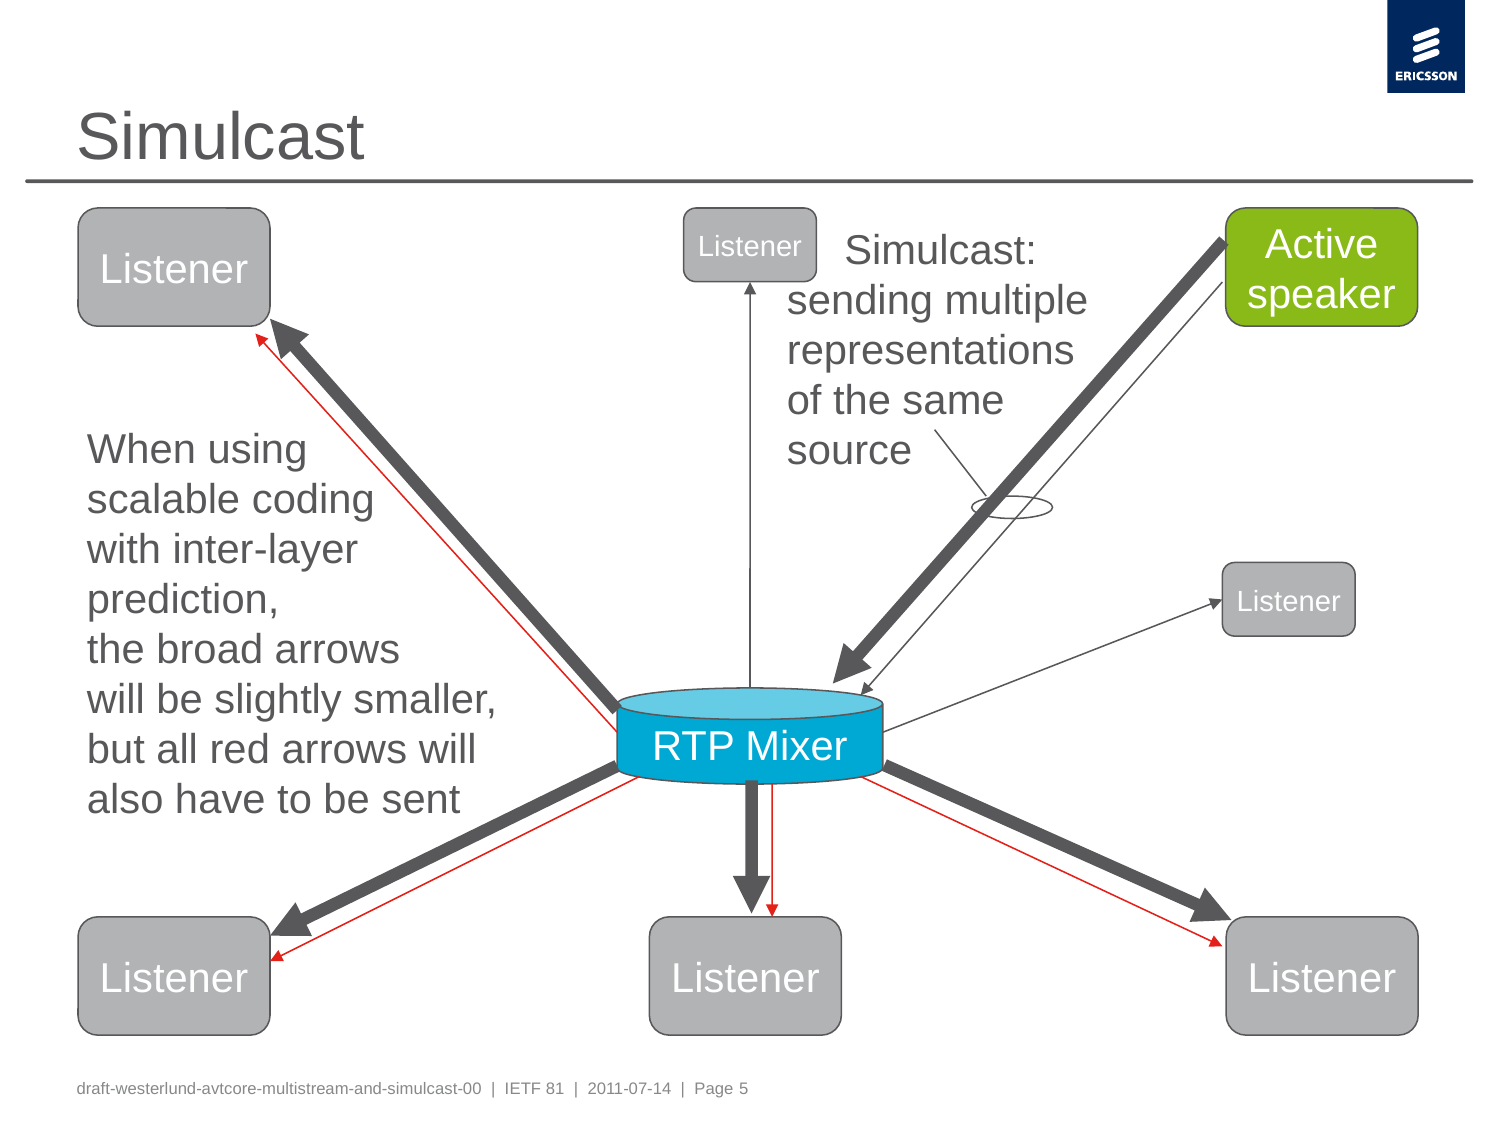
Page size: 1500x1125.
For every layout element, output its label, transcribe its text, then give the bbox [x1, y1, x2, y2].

text_box [832, 515, 982, 684]
title Simulcast [64, 92, 1349, 173]
text_box [745, 780, 758, 914]
text_box [860, 776, 1223, 947]
text_box Listener [649, 916, 842, 1036]
text_box [860, 519, 1016, 696]
text_box Listener [78, 916, 271, 1036]
text_box [270, 776, 640, 962]
text_box [765, 783, 779, 917]
text_box Listener [1226, 916, 1419, 1036]
text_box [270, 318, 355, 414]
text_box Listener [683, 207, 816, 282]
text_box Active speaker [1225, 207, 1418, 327]
text_box [255, 333, 329, 414]
text_box [971, 496, 1053, 519]
text_box [743, 281, 757, 688]
text_box When using scalable coding with inter-layer prediction, the broad arrows will be slightly smaller, but all red arrows will also have to be sent [72, 414, 513, 830]
text_box RTP Mixer [617, 687, 883, 785]
text_box [882, 598, 1223, 733]
text_box Listener [1222, 562, 1356, 637]
text_box Simulcast: sending multiple representations of the same source [772, 215, 1170, 481]
text_box [270, 830, 487, 936]
text_box Listener [78, 207, 271, 327]
text_box [884, 764, 1232, 921]
